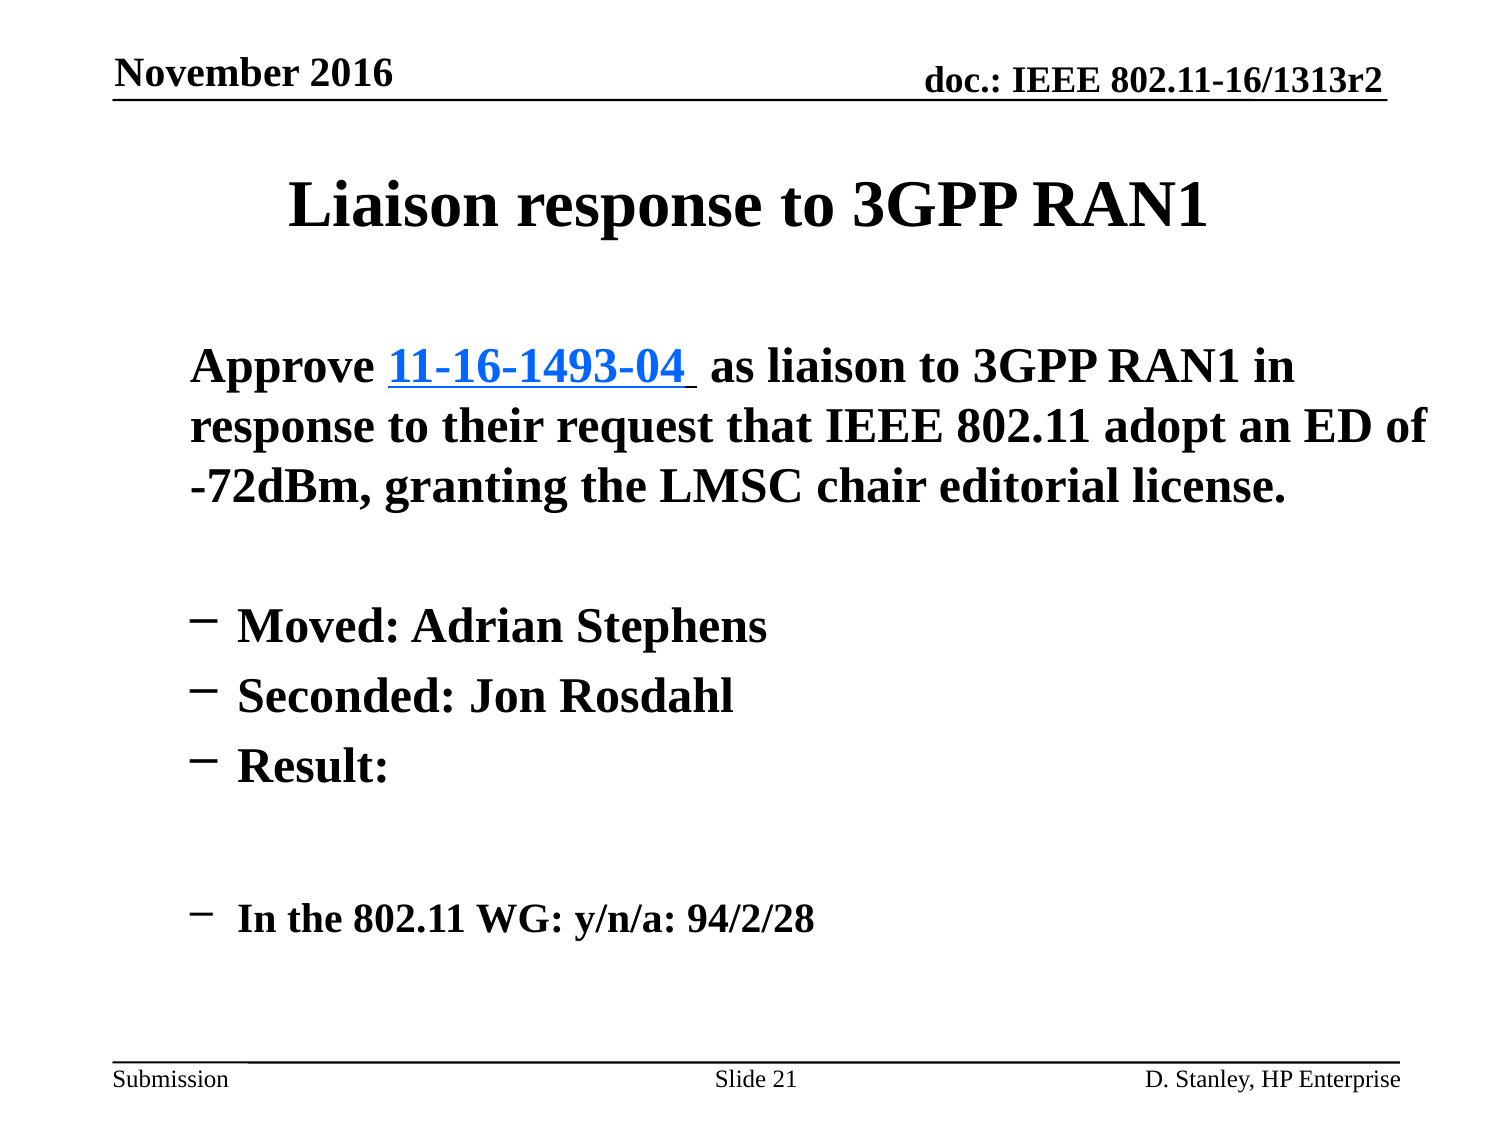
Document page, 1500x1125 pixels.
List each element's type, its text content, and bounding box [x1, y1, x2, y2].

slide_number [114, 49, 423, 95]
list Approve 11-16-1493-04 as liaison to 3GPP RAN1 in response to their request that IEEE 802.11 adopt an ED of -72dBm, granting the LMSC chair editorial license. Moved: Adrian Stephens Seconded: Jon Rosdahl Result: In the 802.11 WG: y/n/a: 94/2/28 [99, 324, 1463, 950]
title Liaison response to 3GPP RAN1 [112, 112, 1388, 288]
slide_number Slide 21 [712, 1061, 800, 1093]
footer D. Stanley, HP Enterprise [878, 1061, 1402, 1093]
